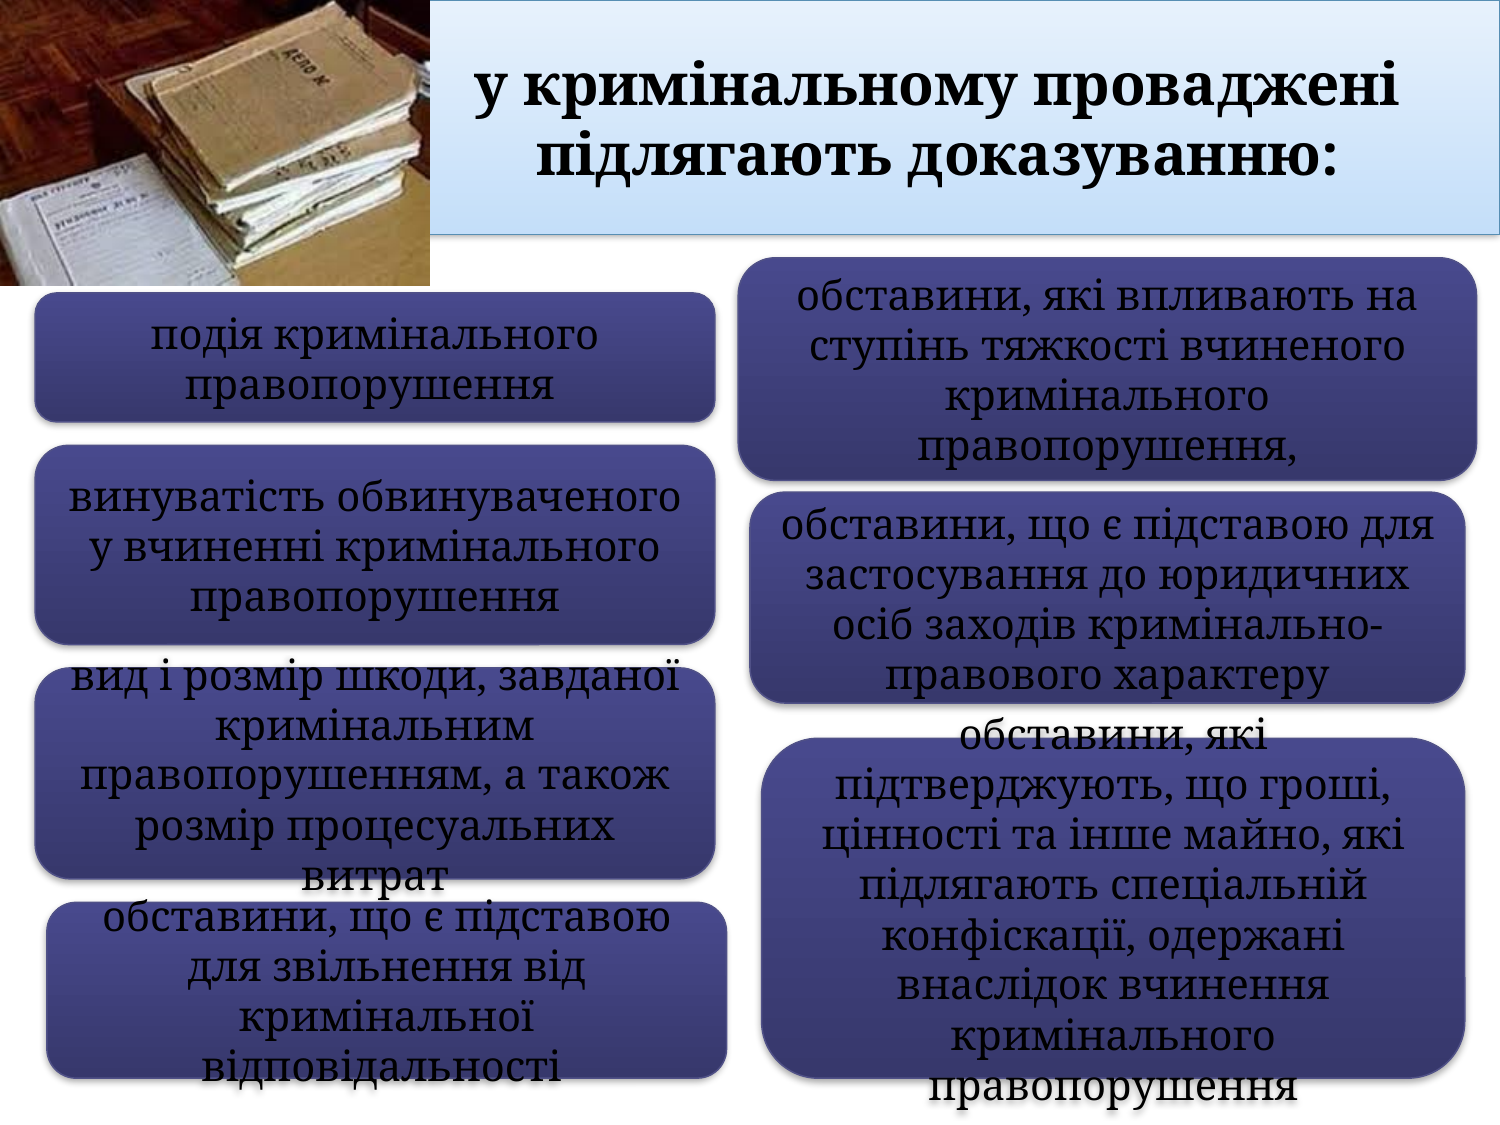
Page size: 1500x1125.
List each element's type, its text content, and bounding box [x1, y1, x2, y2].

text_box обставини, що є підставою для звільнення від кримінальної відповідальності [46, 901, 728, 1079]
title у кримінальному проваджені підлягають доказуванню: [430, 0, 1500, 235]
text_box [433, 199, 1266, 259]
text_box обставини, які впливають на ступінь тяжкості вчиненого кримінального правопорушення, [737, 257, 1478, 482]
text_box винуватість обвинуваченого у вчиненні кримінального правопорушення [34, 444, 716, 646]
text_box обставини, що є підставою для застосування до юридичних осіб заходів кримінально-правового характеру [749, 491, 1466, 704]
text_box вид і розмір шкоди, завданої кримінальним правопорушенням, а також розмір процесуальних витрат [34, 667, 716, 880]
text_box обставини, які підтверджують, що гроші, цінності та інше майно, які підлягають спеціальній конфіскації, одержані внаслідок вчинення кримінального правопорушення [760, 737, 1466, 1079]
picture [0, 0, 430, 287]
text_box подія кримінального правопорушення [34, 292, 716, 423]
